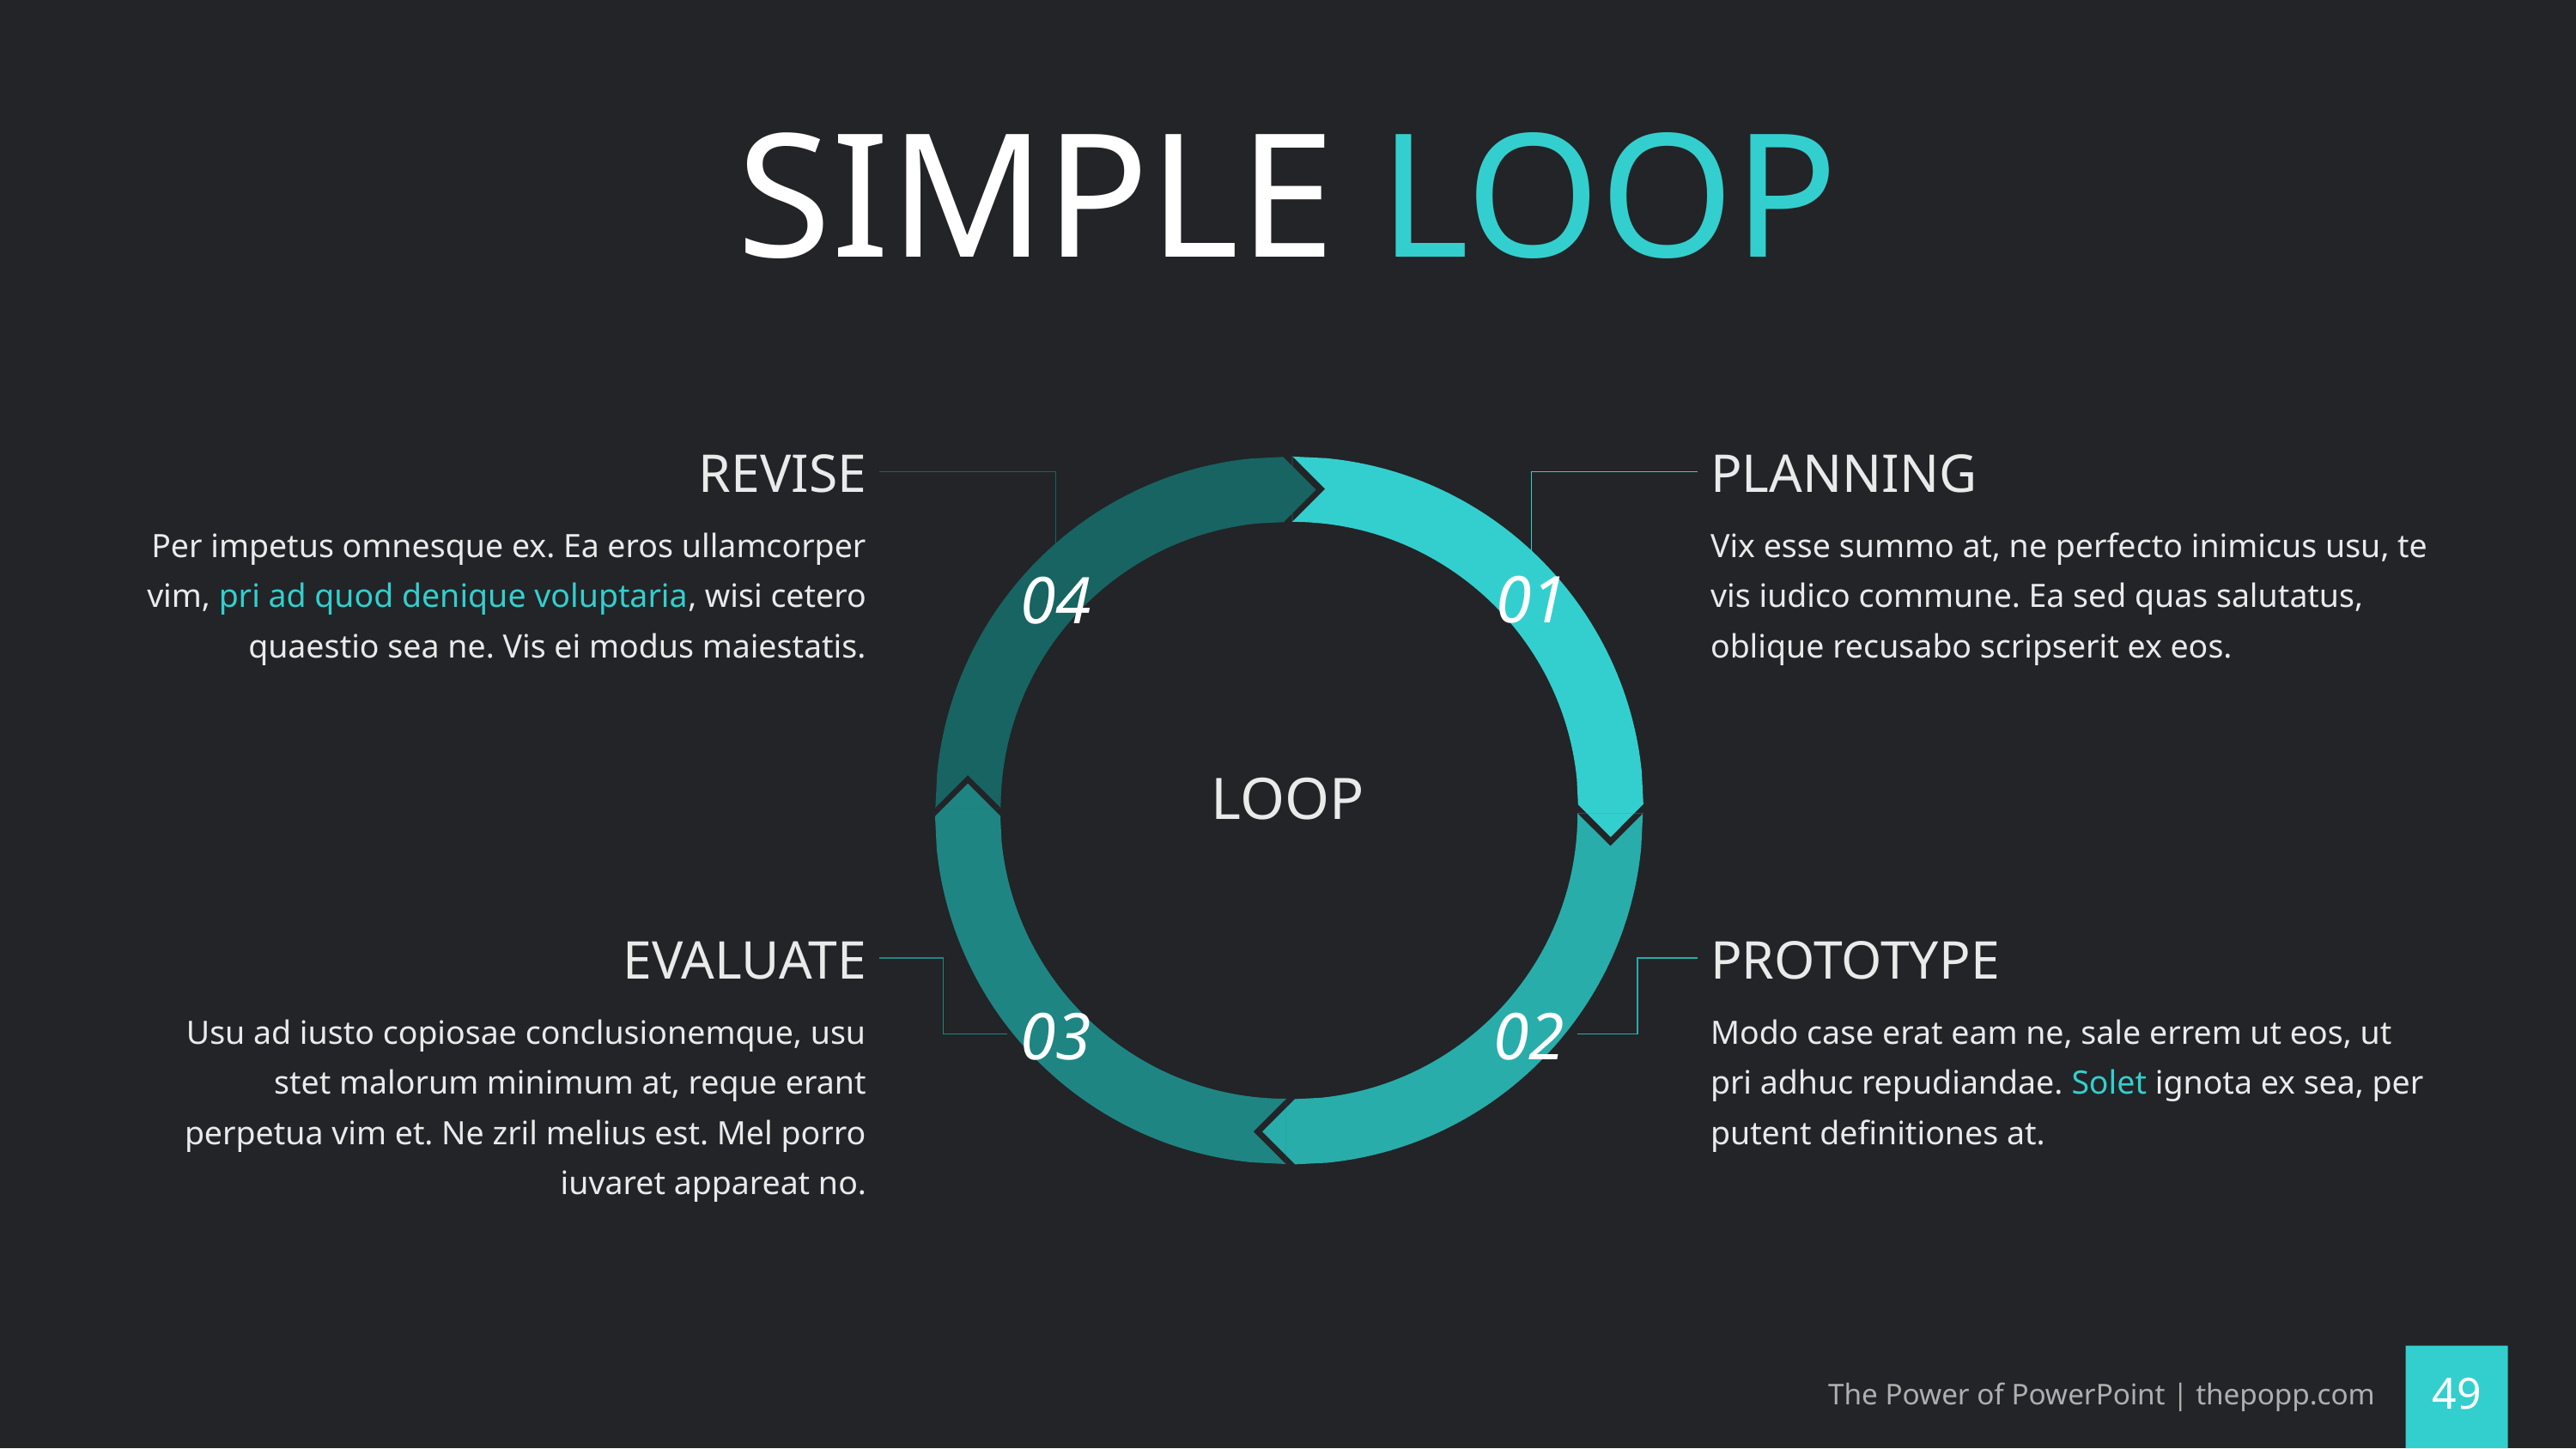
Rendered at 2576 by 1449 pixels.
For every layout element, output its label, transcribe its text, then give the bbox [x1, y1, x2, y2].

list PROTOTYPE [1698, 920, 2451, 993]
title SIMPLE LOOP [109, 75, 2467, 302]
list PLANNING [1698, 433, 2451, 506]
list REVISE [126, 433, 880, 506]
list Modo case erat eam ne, sale errem ut eos, ut pri adhuc repudiandae. Solet ignota ex sea, per putent definitiones at. [1698, 993, 2451, 1230]
list Per impetus omnesque ex. Ea eros ullamcorper vim, pri ad quod denique voluptaria, wisi cetero quaestio sea ne. Vis ei modus maiestatis. [126, 506, 880, 743]
list Usu ad iusto copiosae conclusionemque, usu stet malorum minimum at, reque erant perpetua vim et. Ne zril melius est. Mel porro iuvaret appareat no. [126, 993, 880, 1230]
list LOOP [1033, 754, 1542, 838]
slide_number 49 [2404, 1356, 2509, 1434]
list Vix esse summo at, ne perfecto inimicus usu, te vis iudico commune. Ea sed quas salutatus, oblique recusabo scripserit ex eos. [1698, 506, 2451, 743]
footer The Power of PowerPoint | thepopp.com [1519, 1356, 2389, 1434]
list EVALUATE [126, 920, 880, 993]
